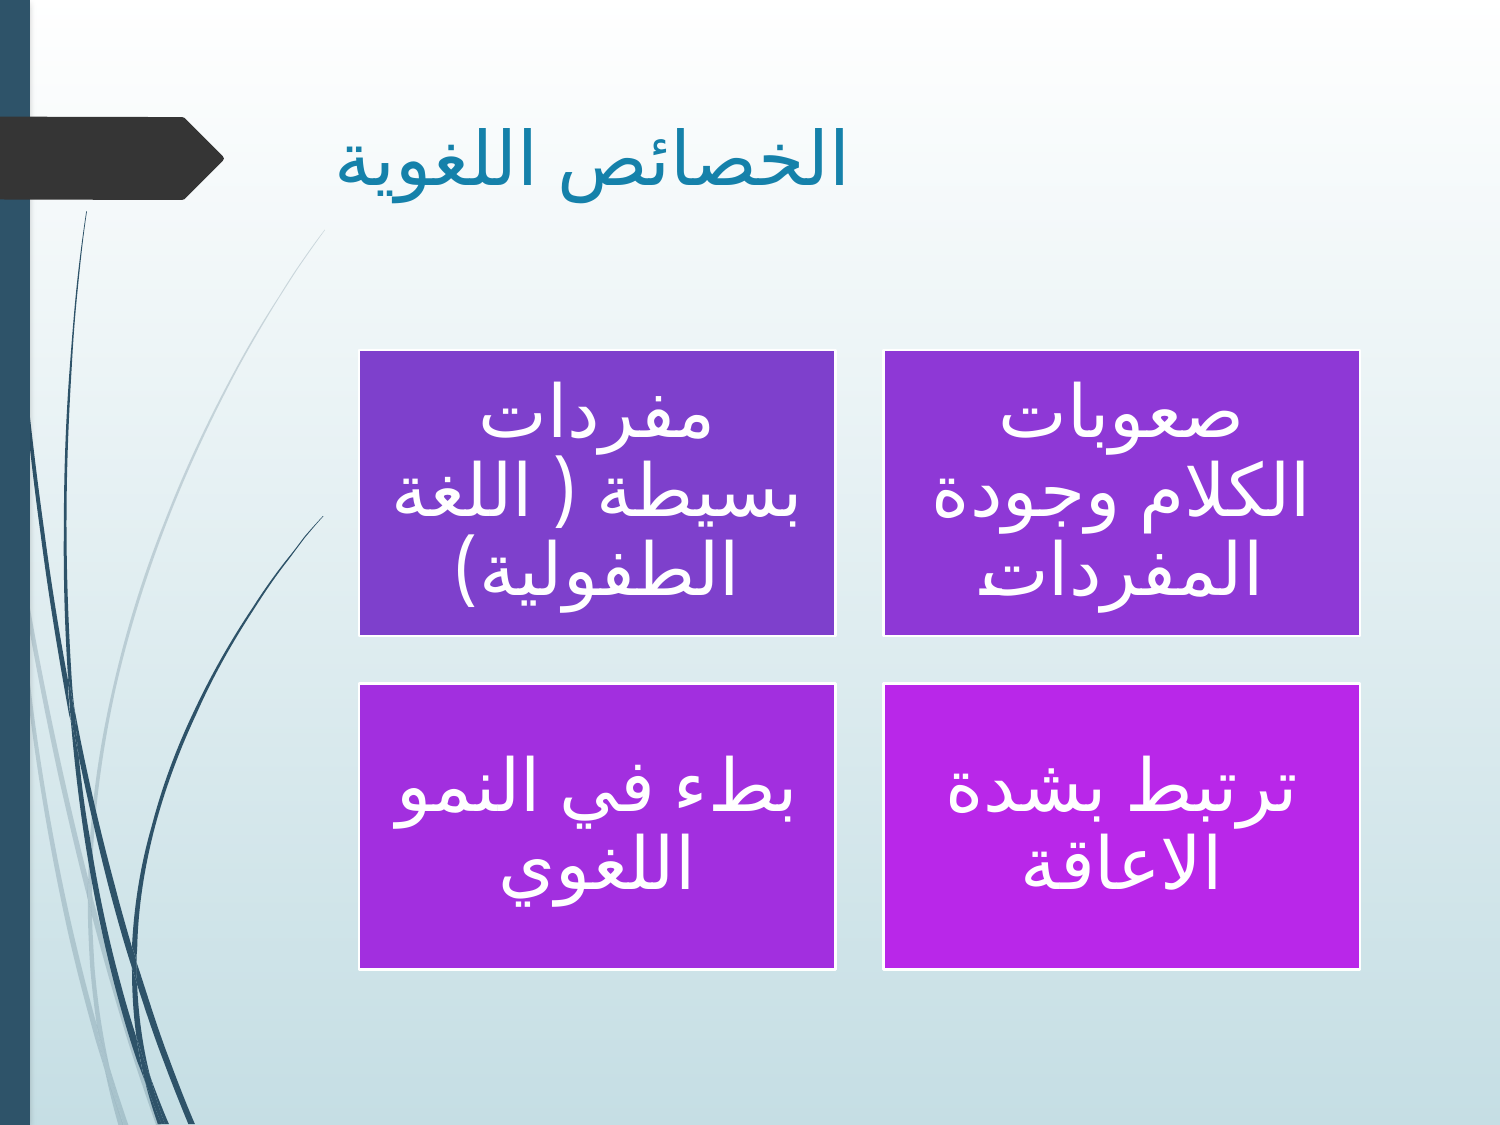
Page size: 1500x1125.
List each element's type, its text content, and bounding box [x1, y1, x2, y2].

title الخصائص اللغوية [319, 102, 1400, 313]
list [318, 349, 1401, 971]
